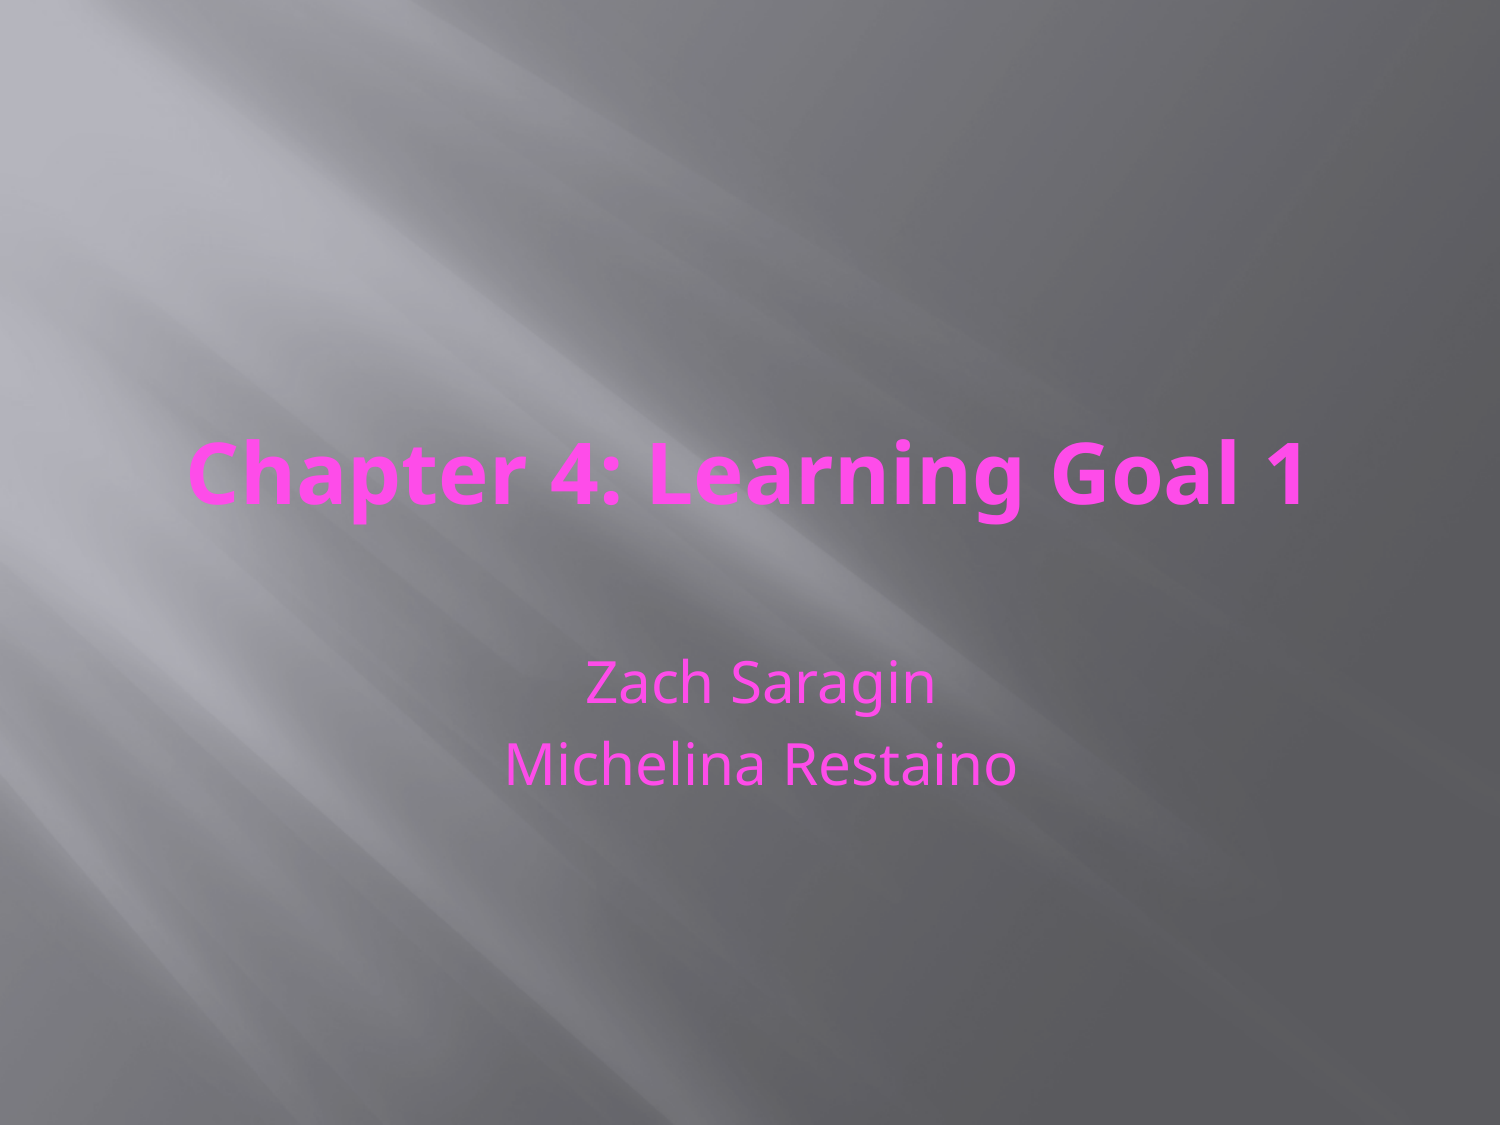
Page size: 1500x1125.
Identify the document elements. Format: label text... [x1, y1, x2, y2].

title Chapter 4: Learning Goal 1 [112, 349, 1388, 591]
subtitle Zach Saragin Michelina Restaino [224, 637, 1276, 926]
